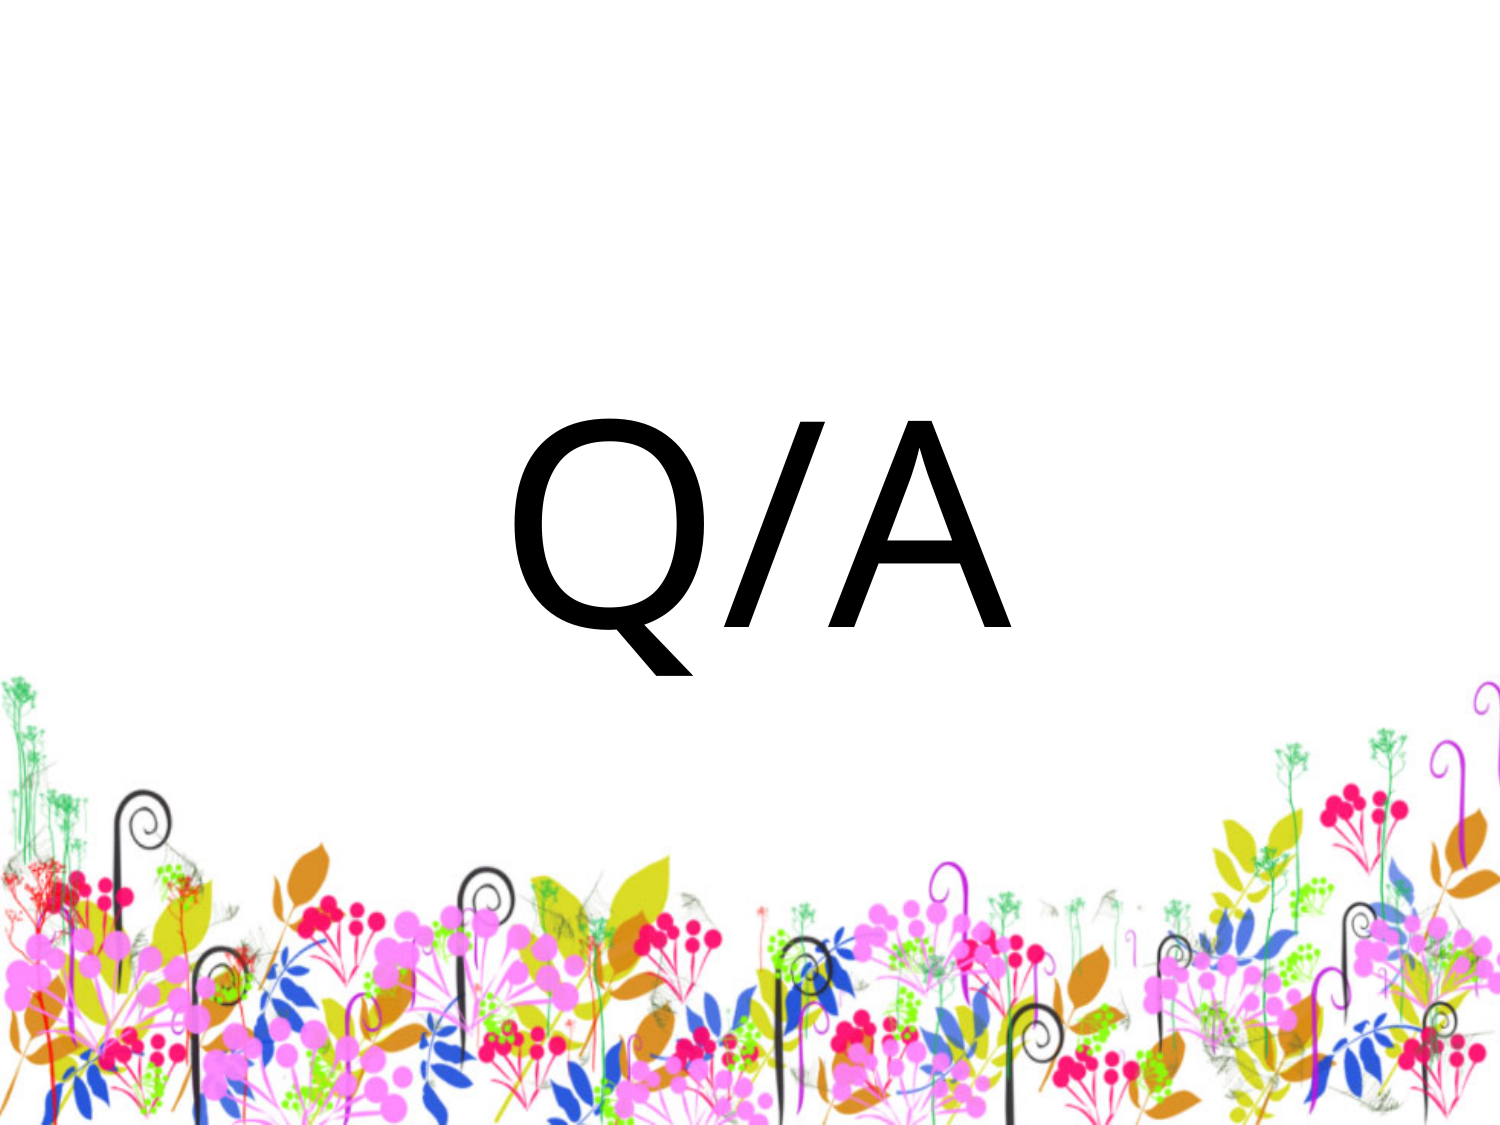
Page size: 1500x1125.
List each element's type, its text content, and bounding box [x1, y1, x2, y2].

picture [0, 0, 1500, 1125]
list Q/A [79, 195, 1430, 938]
